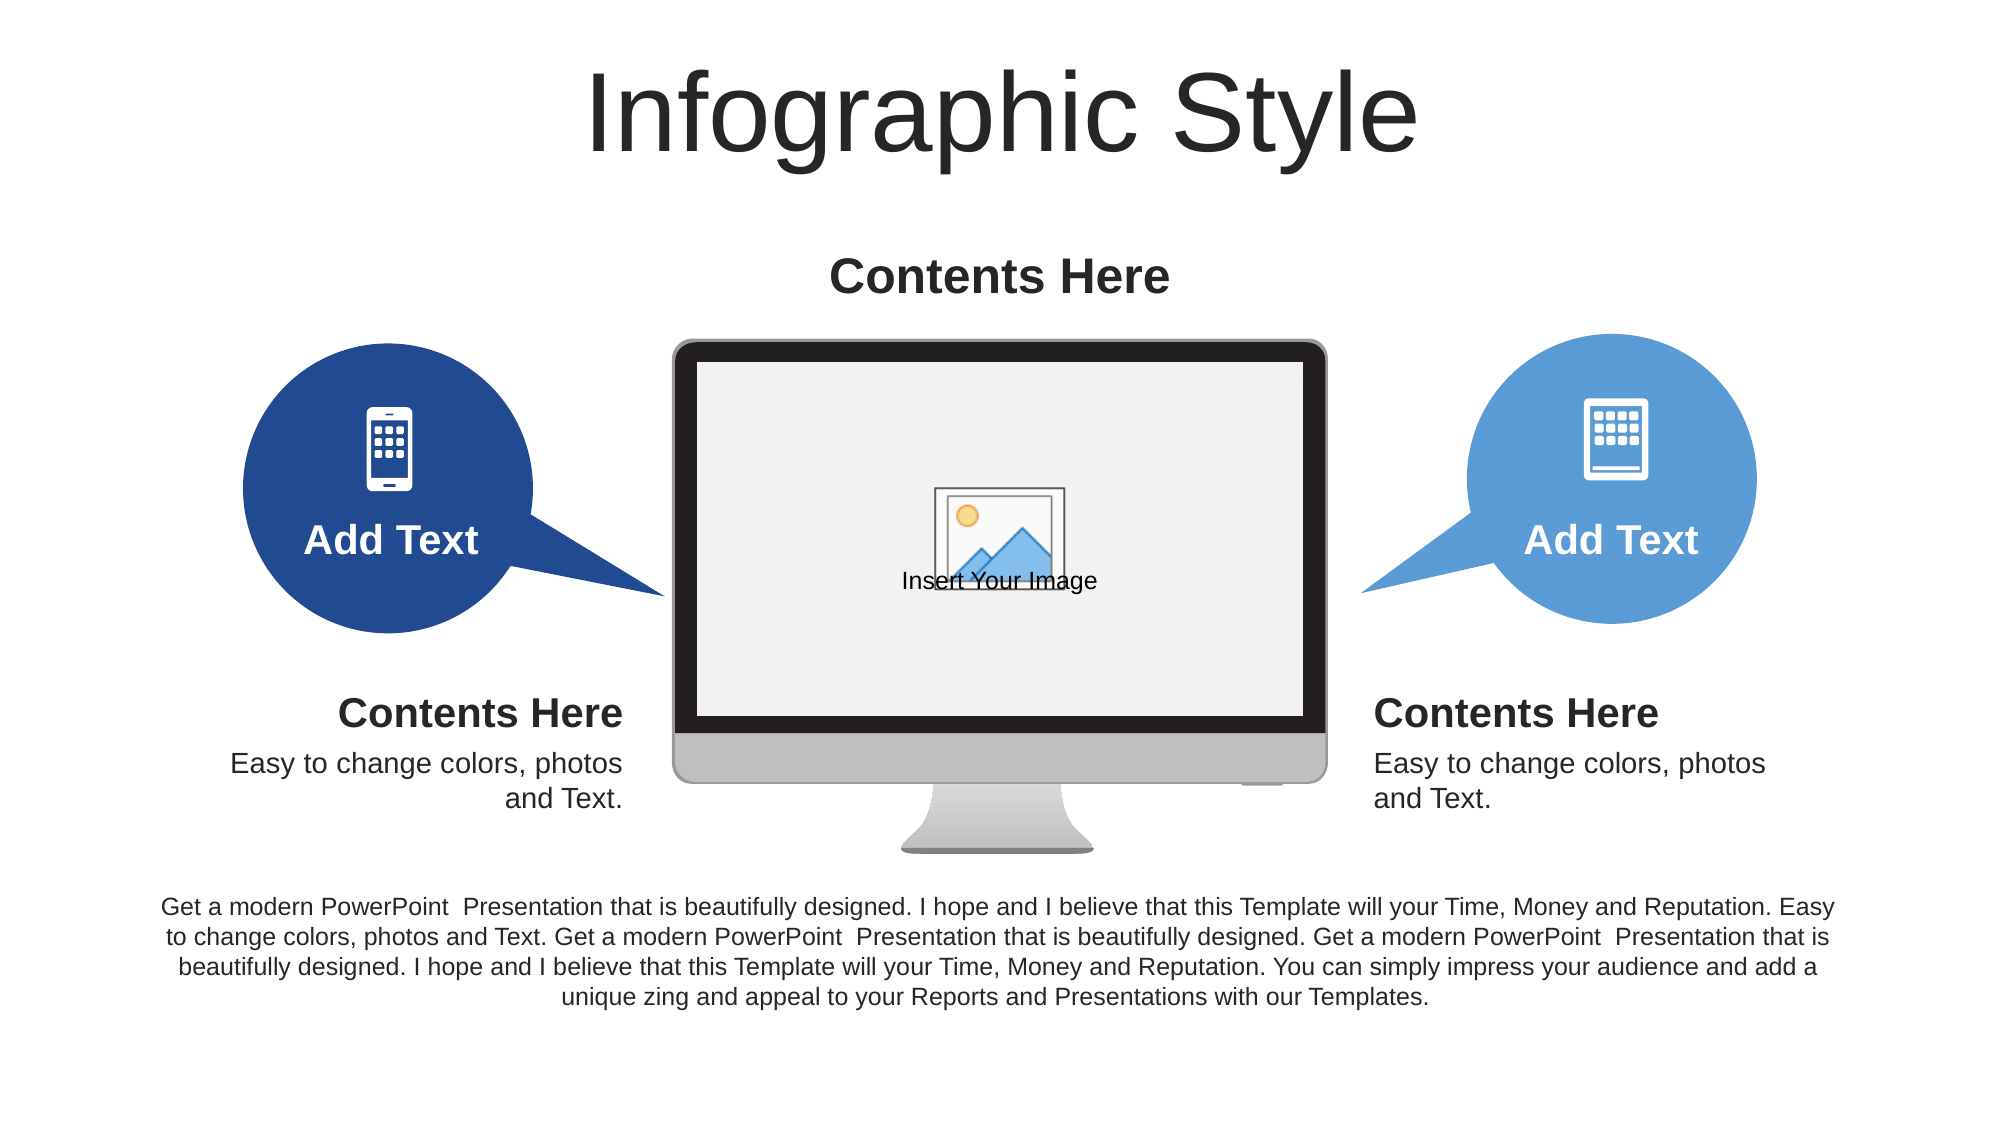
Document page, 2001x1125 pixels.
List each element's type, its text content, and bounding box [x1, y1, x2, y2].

text_box [1360, 332, 1758, 595]
text_box Get a modern PowerPoint Presentation that is beautifully designed. I hope and I believe that this Template will your Time, Money and Reputation. Easy to change colors, photos and Text. Get a modern PowerPoint Presentation that is beautifully designed. Get a modern PowerPoint Presentation that is beautifully designed. I hope and I believe that this Template will your Time, Money and Reputation. You can simply impress your audience and add a unique zing and appeal to your Reports and Presentations with our Templates. [142, 882, 1858, 1018]
text_box [365, 406, 414, 493]
text_box [1498, 571, 1726, 625]
text_box Contents Here [766, 236, 1234, 312]
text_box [1358, 678, 1792, 824]
text_box Add Text [269, 505, 513, 571]
text_box [241, 342, 666, 635]
picture [696, 362, 1304, 716]
text_box Add Text [1489, 505, 1733, 571]
list Infographic Style [53, 55, 1952, 175]
text_box [1582, 397, 1650, 482]
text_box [208, 678, 639, 824]
